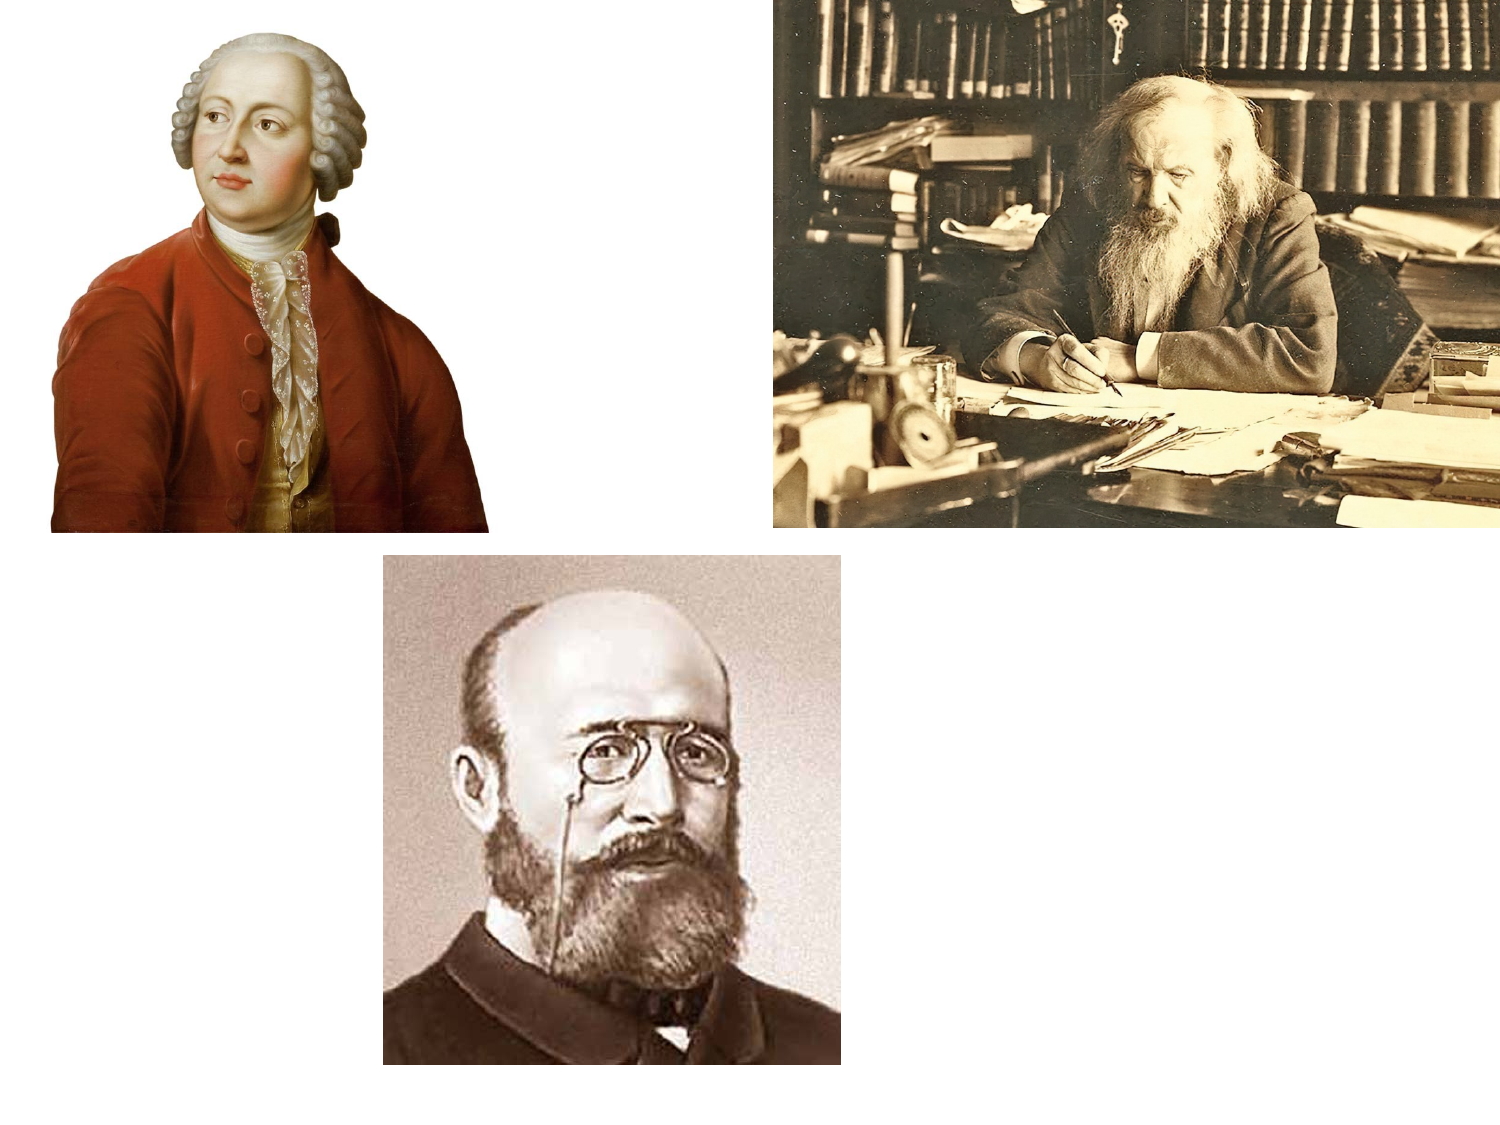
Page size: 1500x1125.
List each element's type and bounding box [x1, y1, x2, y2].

list [41, 18, 503, 533]
picture [383, 555, 841, 1065]
list [773, 0, 1500, 528]
